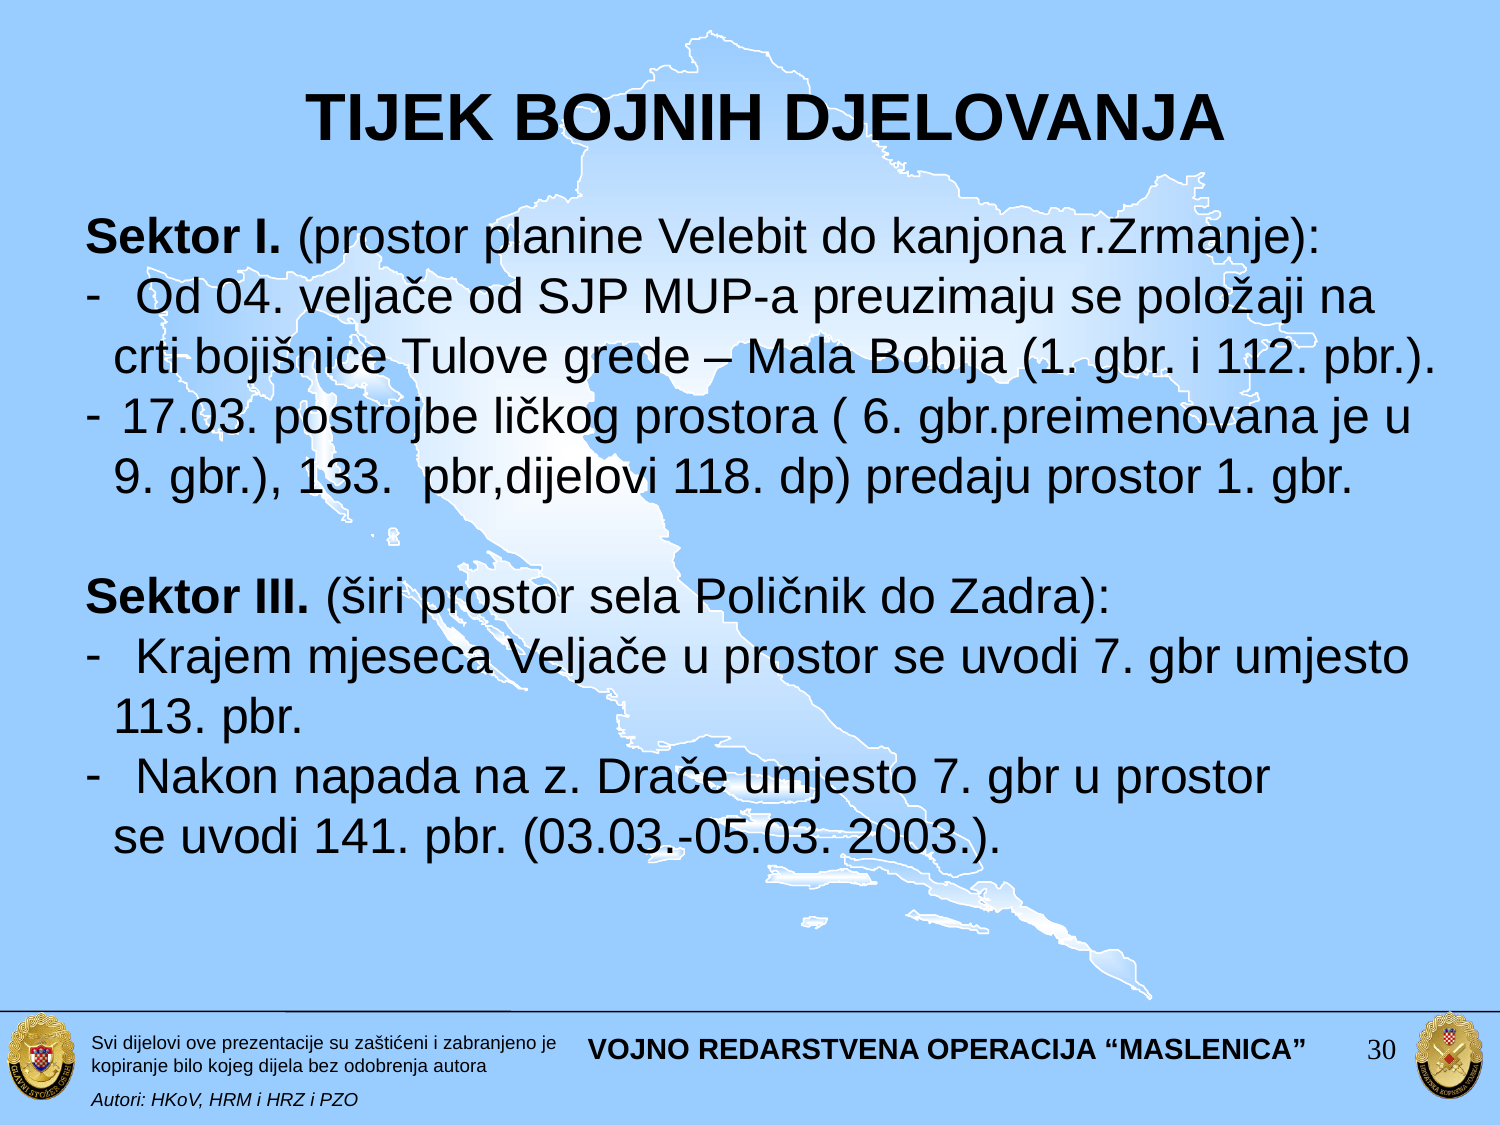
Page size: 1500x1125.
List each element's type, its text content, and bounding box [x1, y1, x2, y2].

picture [7, 1012, 75, 1100]
text_box TIJEK BOJNIH DJELOVANJA [291, 66, 1243, 162]
text_box Sektor I. (prostor planine Velebit do kanjona r.Zrmanje): Od 04. veljače od SJP MUP-a preuzimaju se položaji na crti bojišnice Tulove grede – Mala Bobija (1. gbr. i 112. pbr.). 17.03. postrojbe ličkog prostora ( 6. gbr.preimenovana je u 9. gbr.), 133. pbr,dijelovi 118. dp) predaju prostor 1. gbr. Sektor III. (širi prostor sela Poličnik do Zadra): Krajem mjeseca Veljače u prostor se uvodi 7. gbr umjesto 113. pbr. Nakon napada na z. Drače umjesto 7. gbr u prostor se uvodi 141. pbr. (03.03.-05.03. 2003.). [70, 196, 1454, 992]
footer VOJNO REDARSTVENA OPERACIJA “MASLENICA” [572, 1022, 1387, 1074]
picture [1415, 1011, 1483, 1099]
